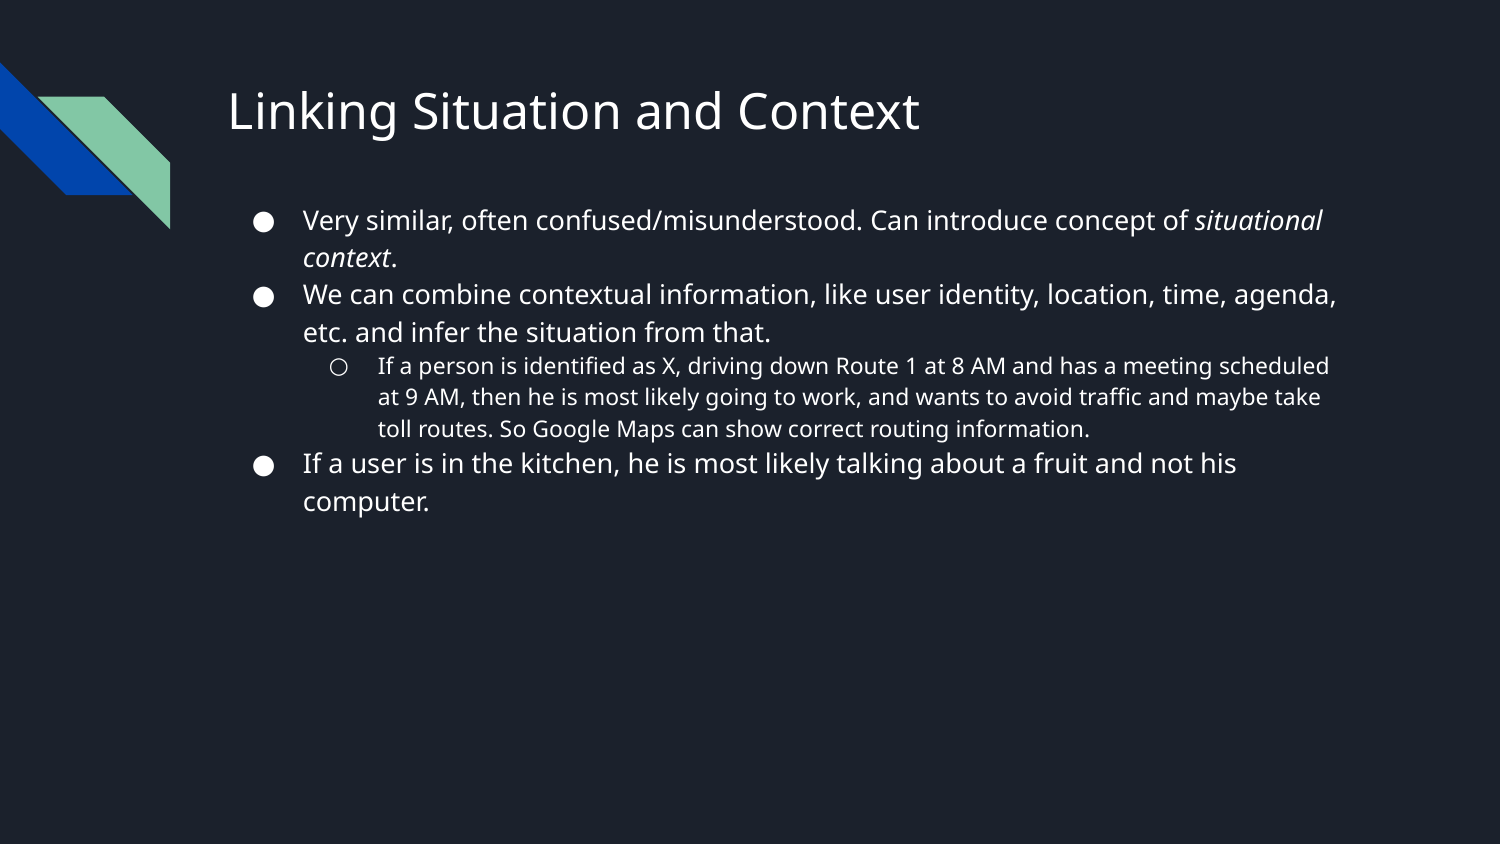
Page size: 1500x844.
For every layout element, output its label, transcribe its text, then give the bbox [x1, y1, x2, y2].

list Very similar, often confused/misunderstood. Can introduce concept of situational context. We can combine contextual information, like user identity, location, time, agenda, etc. and infer the situation from that. If a person is identified as X, driving down Route 1 at 8 AM and has a meeting scheduled at 9 AM, then he is most likely going to work, and wants to avoid traffic and maybe take toll routes. So Google Maps can show correct routing information. If a user is in the kitchen, he is most likely talking about a fruit and not his computer. [212, 183, 1368, 661]
title Linking Situation and Context [212, 64, 1368, 183]
